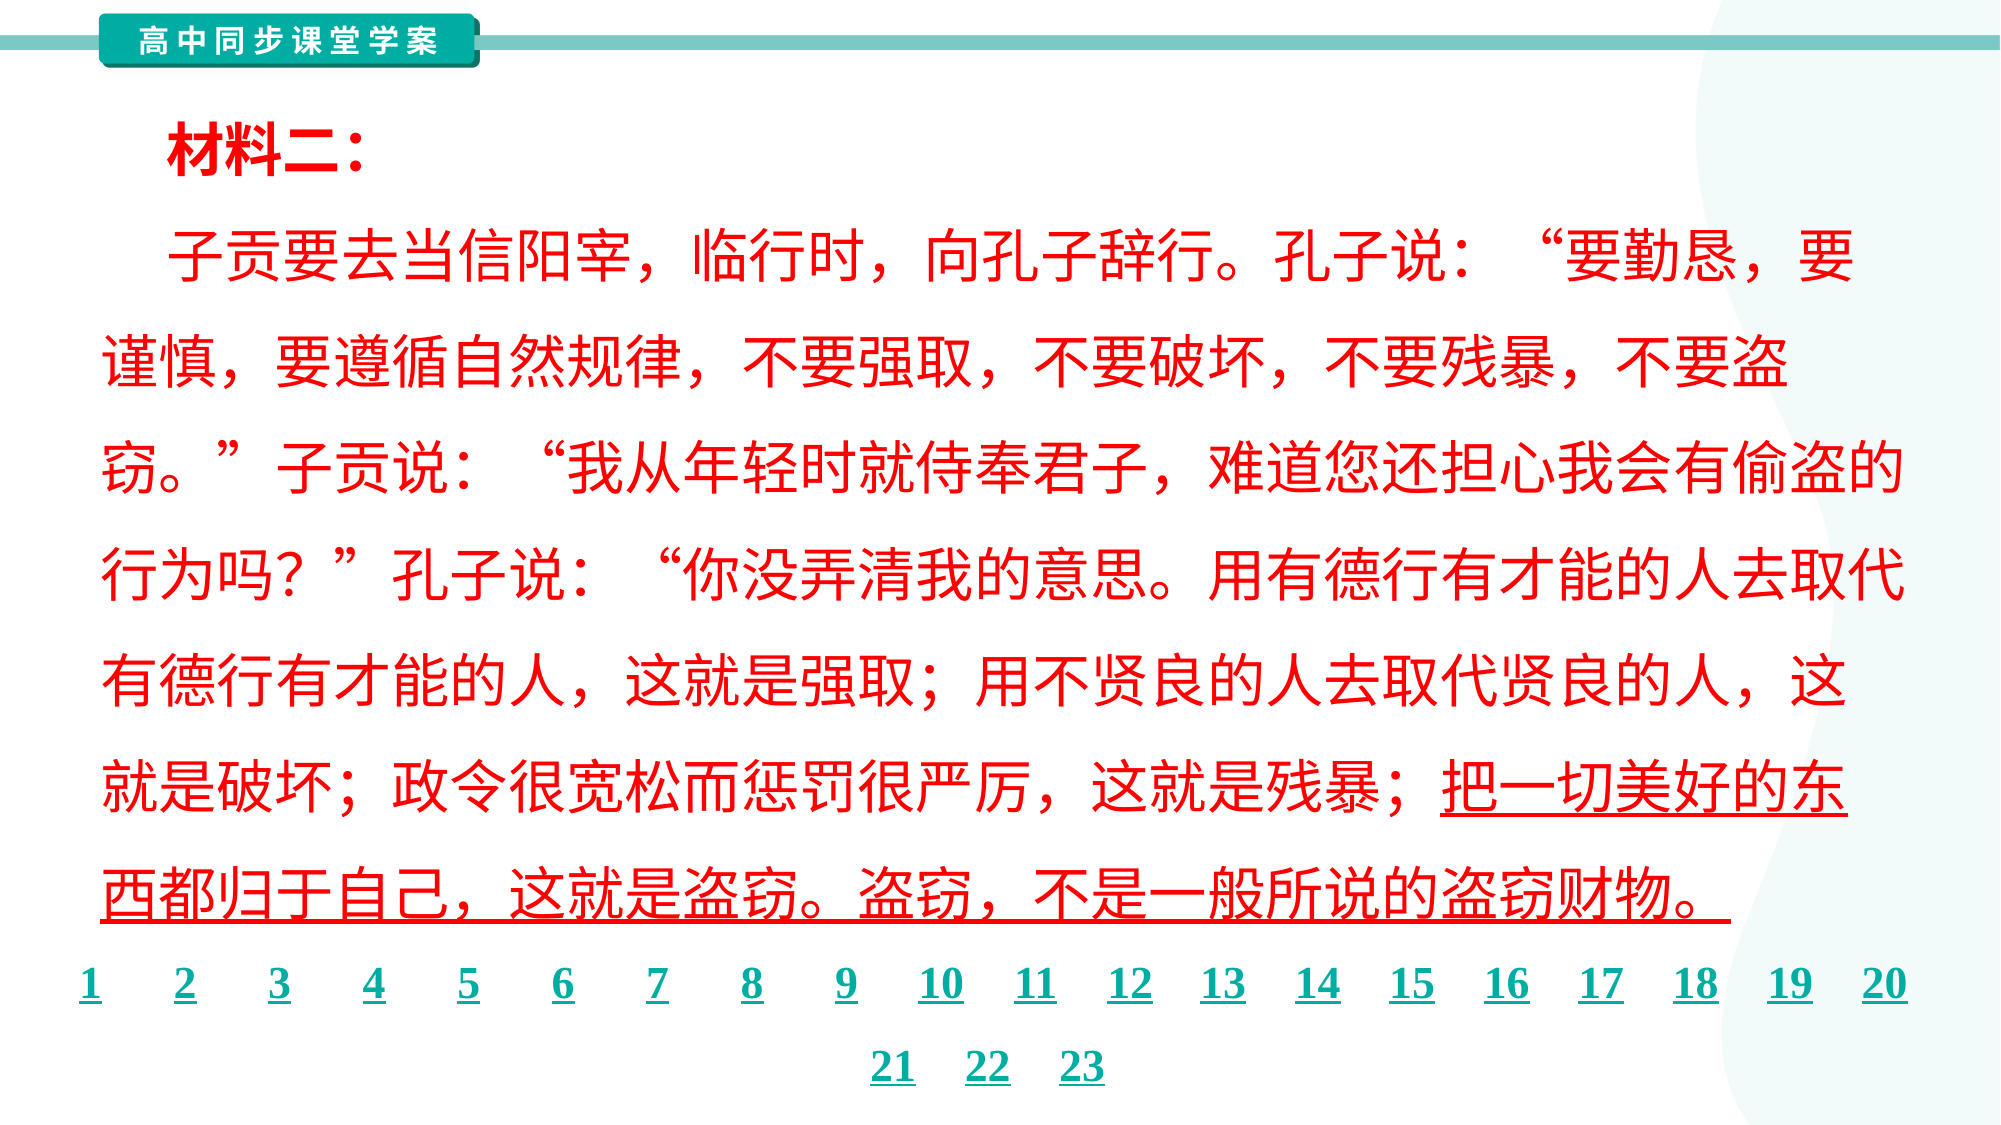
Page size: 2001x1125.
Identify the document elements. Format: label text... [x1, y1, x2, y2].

picture [0, 0, 2000, 1125]
text_box 材料二： 子贡要去当信阳宰，临行时，向孔子辞行。孔子说：“要勤恳，要 谨慎，要遵循自然规律，不要强取，不要破坏，不要残暴，不要盗 窃。”子贡说：“我从年轻时就侍奉君子，难道您还担心我会有偷盗的 行为吗？”孔子说：“你没弄清我的意思。用有德行有才能的人去取代 有德行有才能的人，这就是强取；用不贤良的人去取代贤良的人，这 就是破坏；政令很宽松而惩罚很严厉，这就是残暴；把一切美好的东 西都归于自己，这就是盗窃。盗窃，不是一般所说的盗窃财物。 [100, 76, 1899, 927]
